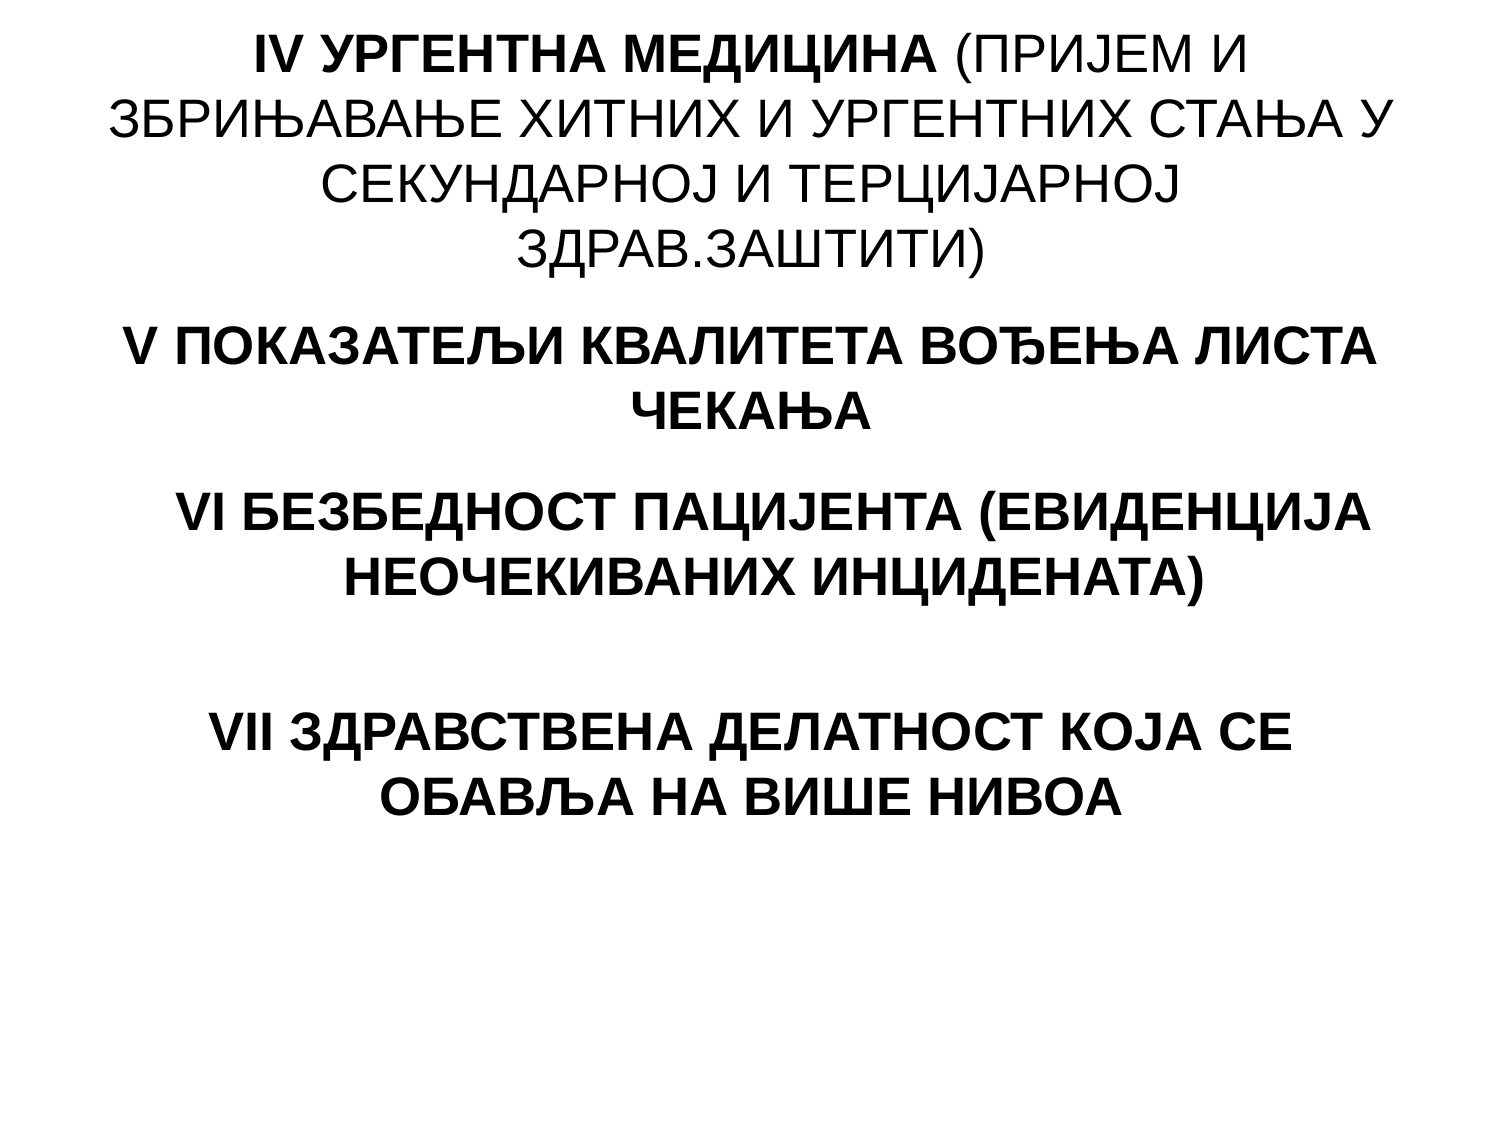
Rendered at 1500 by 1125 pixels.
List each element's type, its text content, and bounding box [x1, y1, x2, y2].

text_box VII ЗДРАВСТВЕНА ДЕЛАТНОСТ КОЈА СЕ ОБАВЉА НА ВИШЕ НИВОА [76, 727, 1427, 916]
text_box V ПОКАЗАТЕЉИ КВАЛИТЕТА ВОЂЕЊА ЛИСТА ЧЕКАЊА [76, 314, 1427, 502]
title IV УРГЕНТНА МЕДИЦИНА (ПРИЈЕМ И ЗБРИЊАВАЊЕ ХИТНИХ И УРГЕНТНИХ СТАЊА У СЕКУНДАРНОЈ И ТЕРЦИЈАРНОЈ ЗДРАВ.ЗАШТИТИ) [76, 54, 1427, 243]
text_box VI БЕЗБЕДНОСТ ПАЦИЈЕНТА (ЕВИДЕНЦИЈА НЕОЧЕКИВАНИХ ИНЦИДЕНАТА) [100, 479, 1451, 668]
